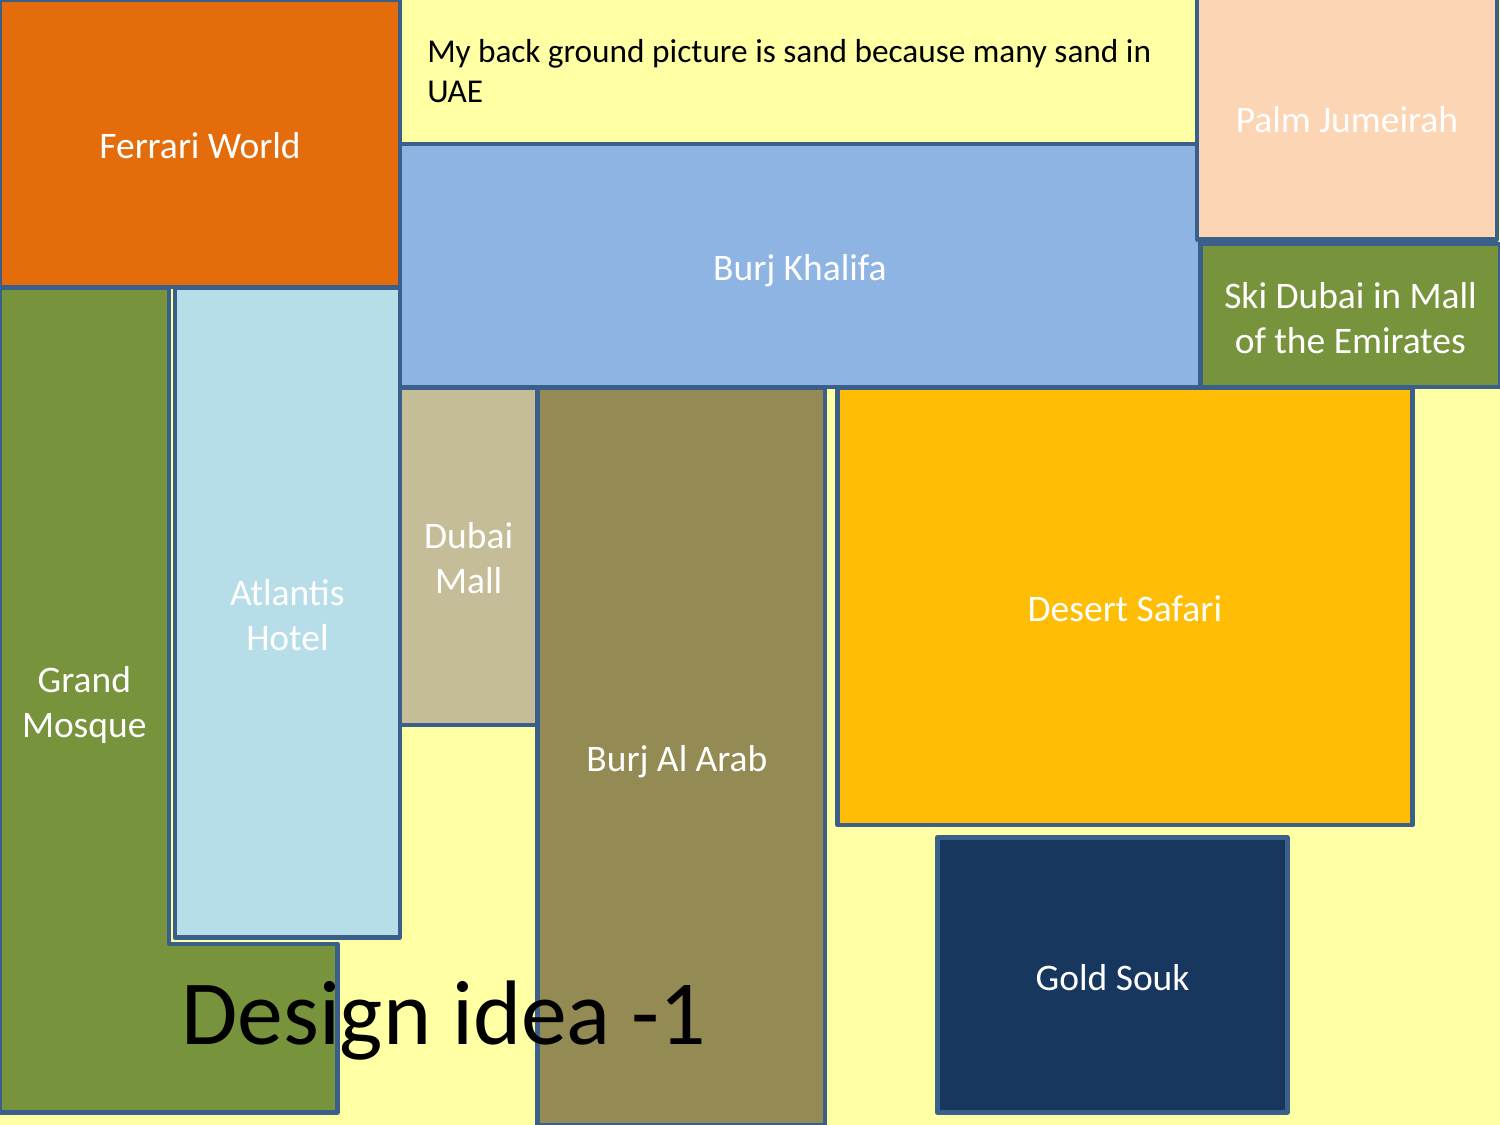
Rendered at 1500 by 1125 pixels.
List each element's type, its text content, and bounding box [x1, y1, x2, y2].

text_box Gold Souk [935, 835, 1290, 1115]
text_box Burj Al Arab [535, 385, 827, 1125]
text_box Ski Dubai in Mall of the Emirates [1199, 242, 1500, 389]
text_box Grand Mosque [0, 285, 340, 1115]
text_box Dubai Mall [398, 385, 539, 727]
text_box Desert Safari [835, 385, 1415, 827]
text_box Palm Jumeirah [1195, 0, 1499, 242]
text_box Design idea -1 [166, 945, 754, 1070]
text_box Atlantis Hotel [173, 285, 402, 940]
text_box Ferrari World [0, 0, 402, 289]
text_box Burj Khalifa [398, 142, 1199, 389]
text_box My back ground picture is sand because many sand in UAE [412, 21, 1188, 117]
